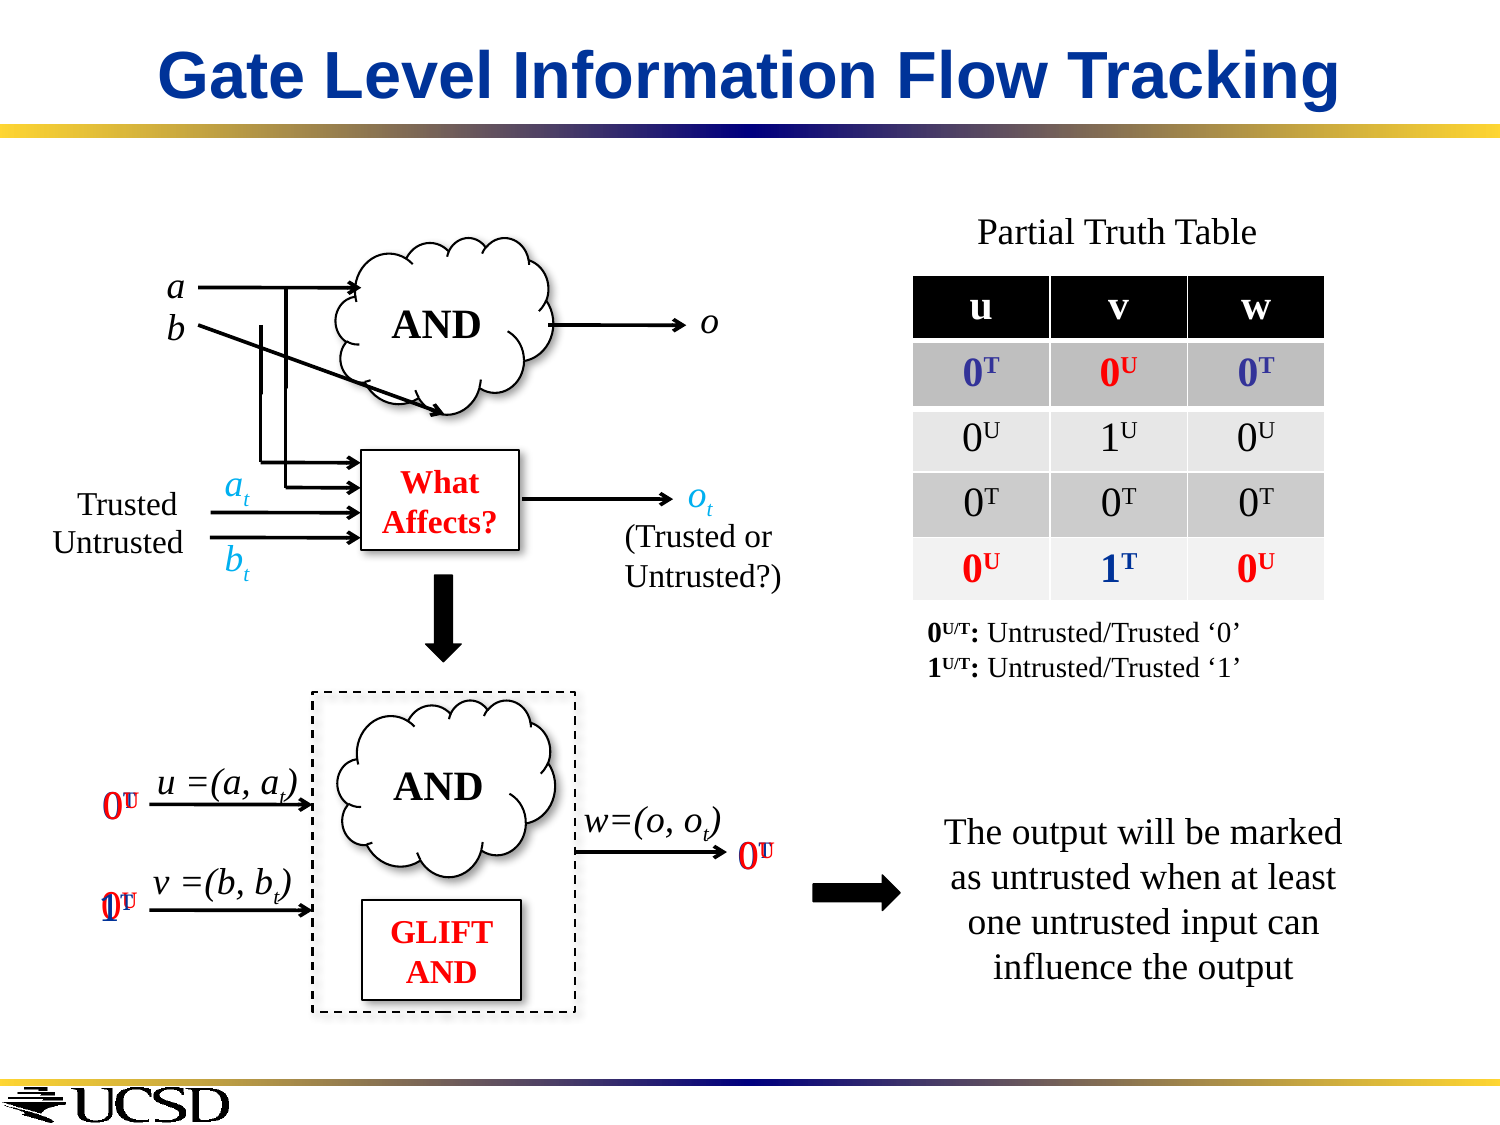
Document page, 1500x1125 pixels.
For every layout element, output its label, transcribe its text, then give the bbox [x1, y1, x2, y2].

table_header 0U [1051, 343, 1187, 406]
table_cell 0T [1051, 473, 1187, 537]
text_box 0U/T: Untrusted/Trusted ‘0’ 1U/T: Untrusted/Trusted ‘1’ [912, 606, 1288, 692]
text_box [425, 611, 462, 662]
table_cell 0U [913, 412, 1049, 471]
table_cell 0U [1188, 412, 1324, 471]
table_cell 0T [1188, 473, 1324, 537]
text_box Partial Truth Table [962, 199, 1275, 260]
text_box [813, 874, 901, 911]
table_header 0T [913, 343, 1049, 406]
table_header 1T [1051, 538, 1187, 600]
table_cell 1U [1051, 412, 1187, 471]
text_box 0U [87, 775, 119, 835]
text_box 1T [84, 876, 119, 937]
table_header w [1188, 276, 1324, 338]
table_header 0T [1188, 343, 1324, 406]
table_header v [1051, 276, 1187, 338]
table_header 0U [1188, 538, 1324, 600]
table_header 0U [913, 538, 1049, 600]
table_cell 0T [913, 473, 1049, 537]
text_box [37, 237, 814, 603]
title Gate Level Information Flow Tracking [37, 4, 1463, 120]
text_box 0U [754, 824, 790, 885]
picture [0, 1087, 229, 1123]
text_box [124, 691, 751, 1013]
table_header u [913, 276, 1049, 338]
text_box The output will be marked as untrusted when at least one untrusted input can influence the output [924, 799, 1363, 995]
